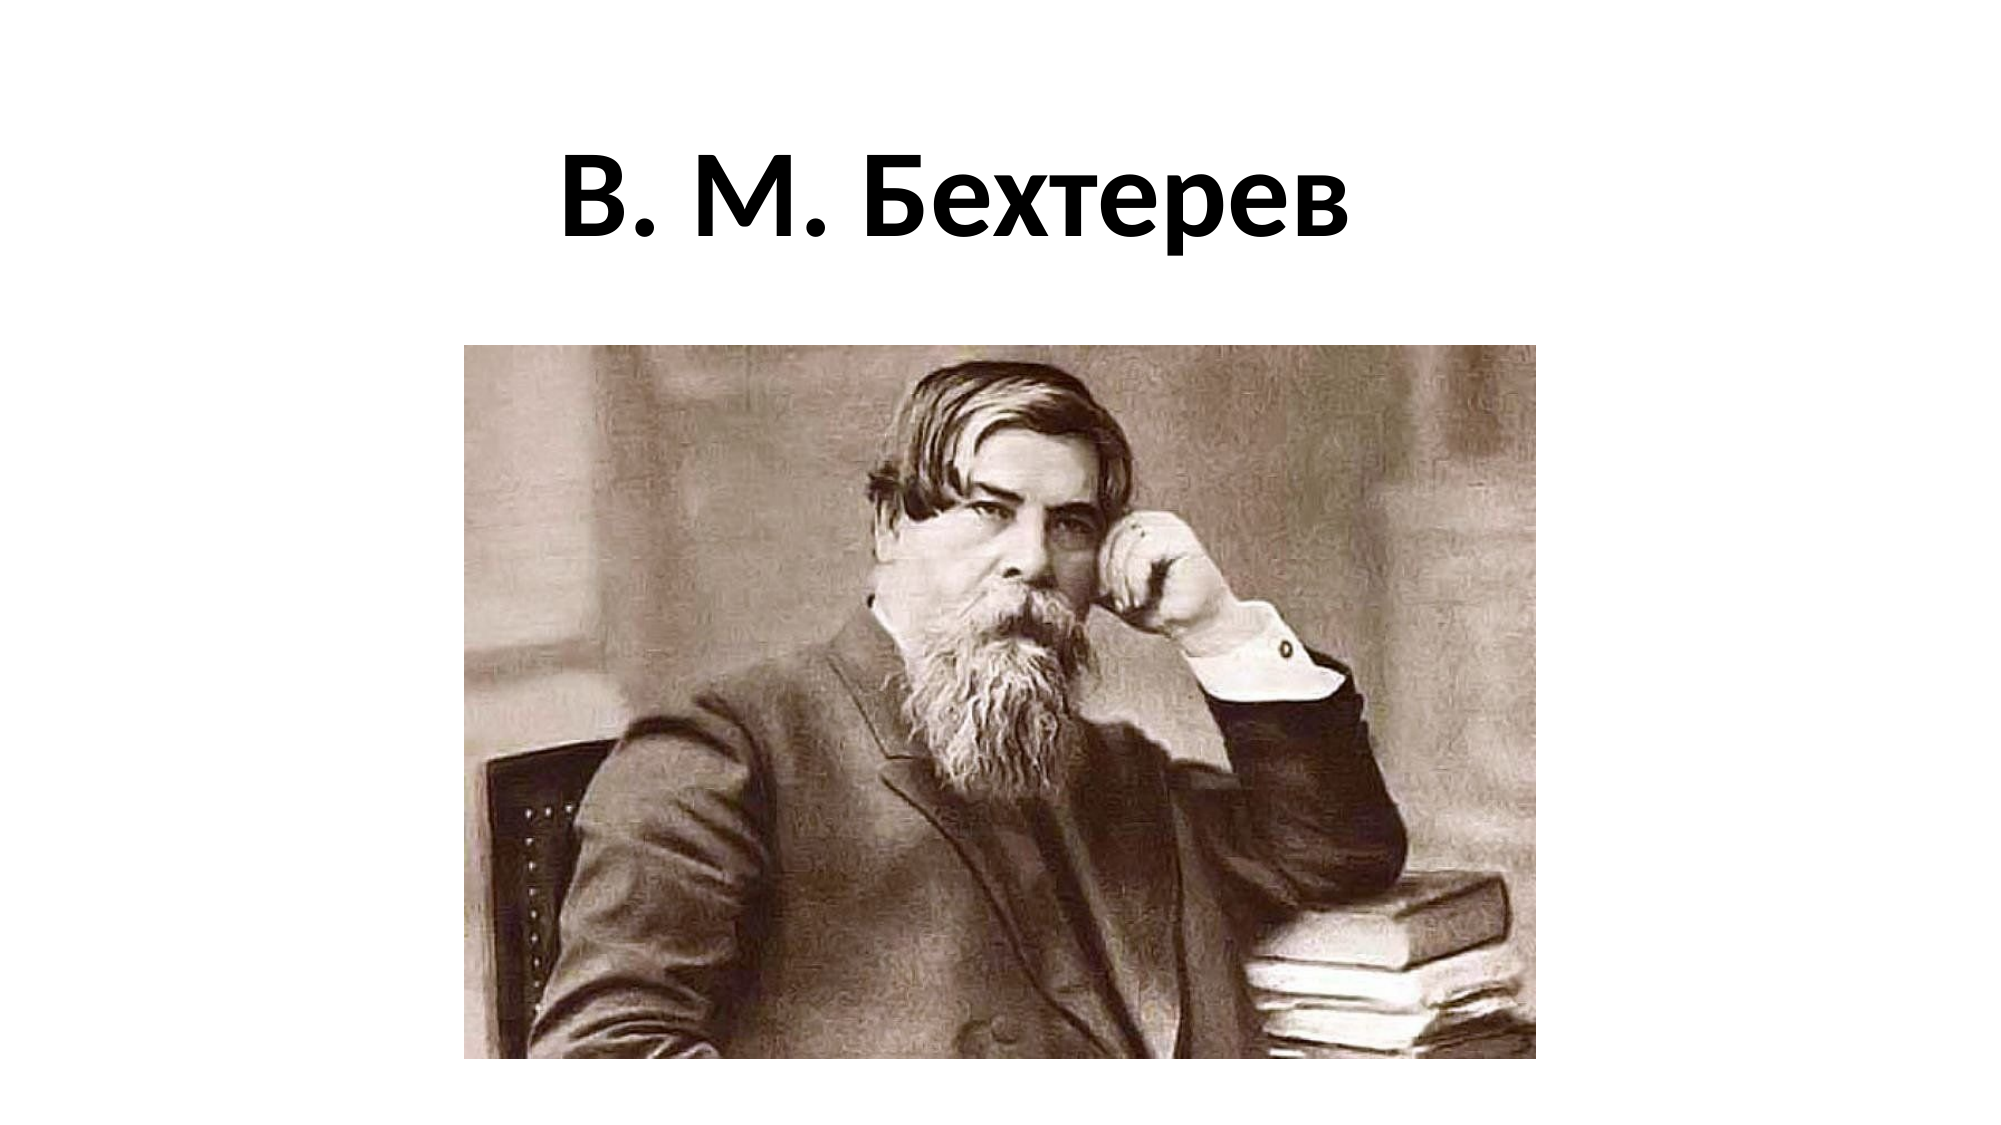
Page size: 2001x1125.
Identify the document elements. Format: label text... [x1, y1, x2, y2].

text_box В. М. Бехтерев [368, 104, 1572, 269]
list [464, 345, 1536, 1060]
